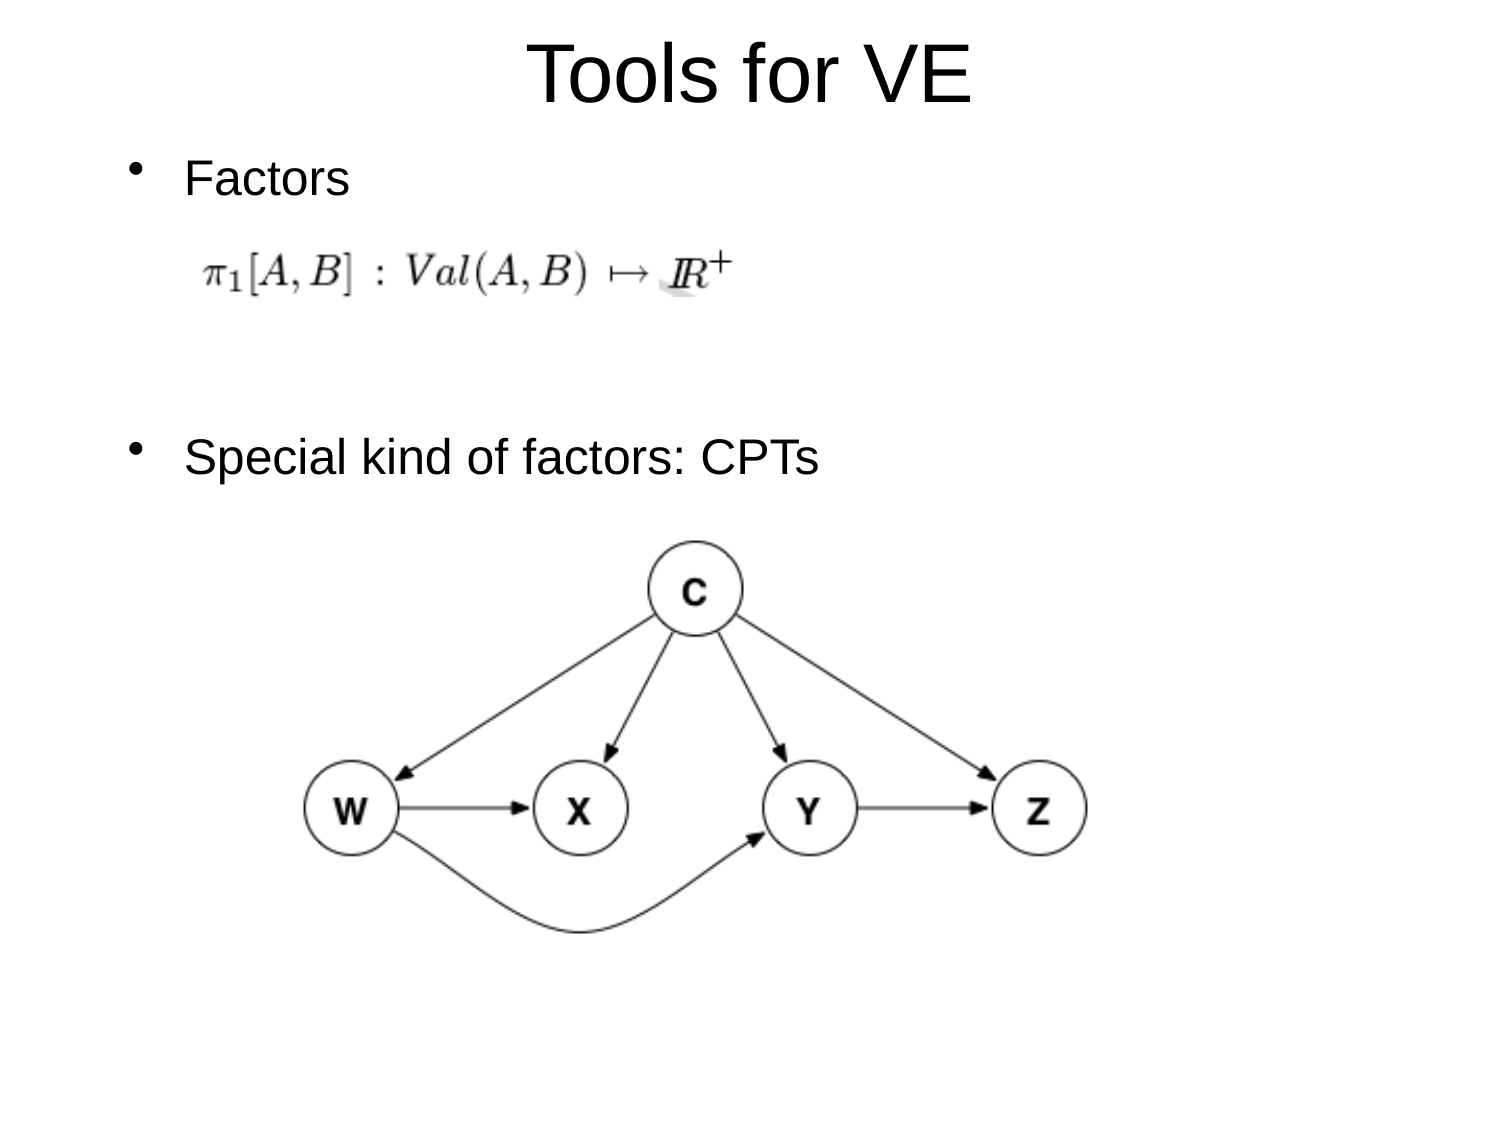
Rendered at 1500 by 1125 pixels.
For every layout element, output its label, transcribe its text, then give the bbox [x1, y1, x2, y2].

picture [299, 537, 1090, 936]
list Factors Special kind of factors: CPTs [112, 137, 1388, 1001]
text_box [197, 243, 737, 305]
title Tools for VE [112, 12, 1388, 126]
